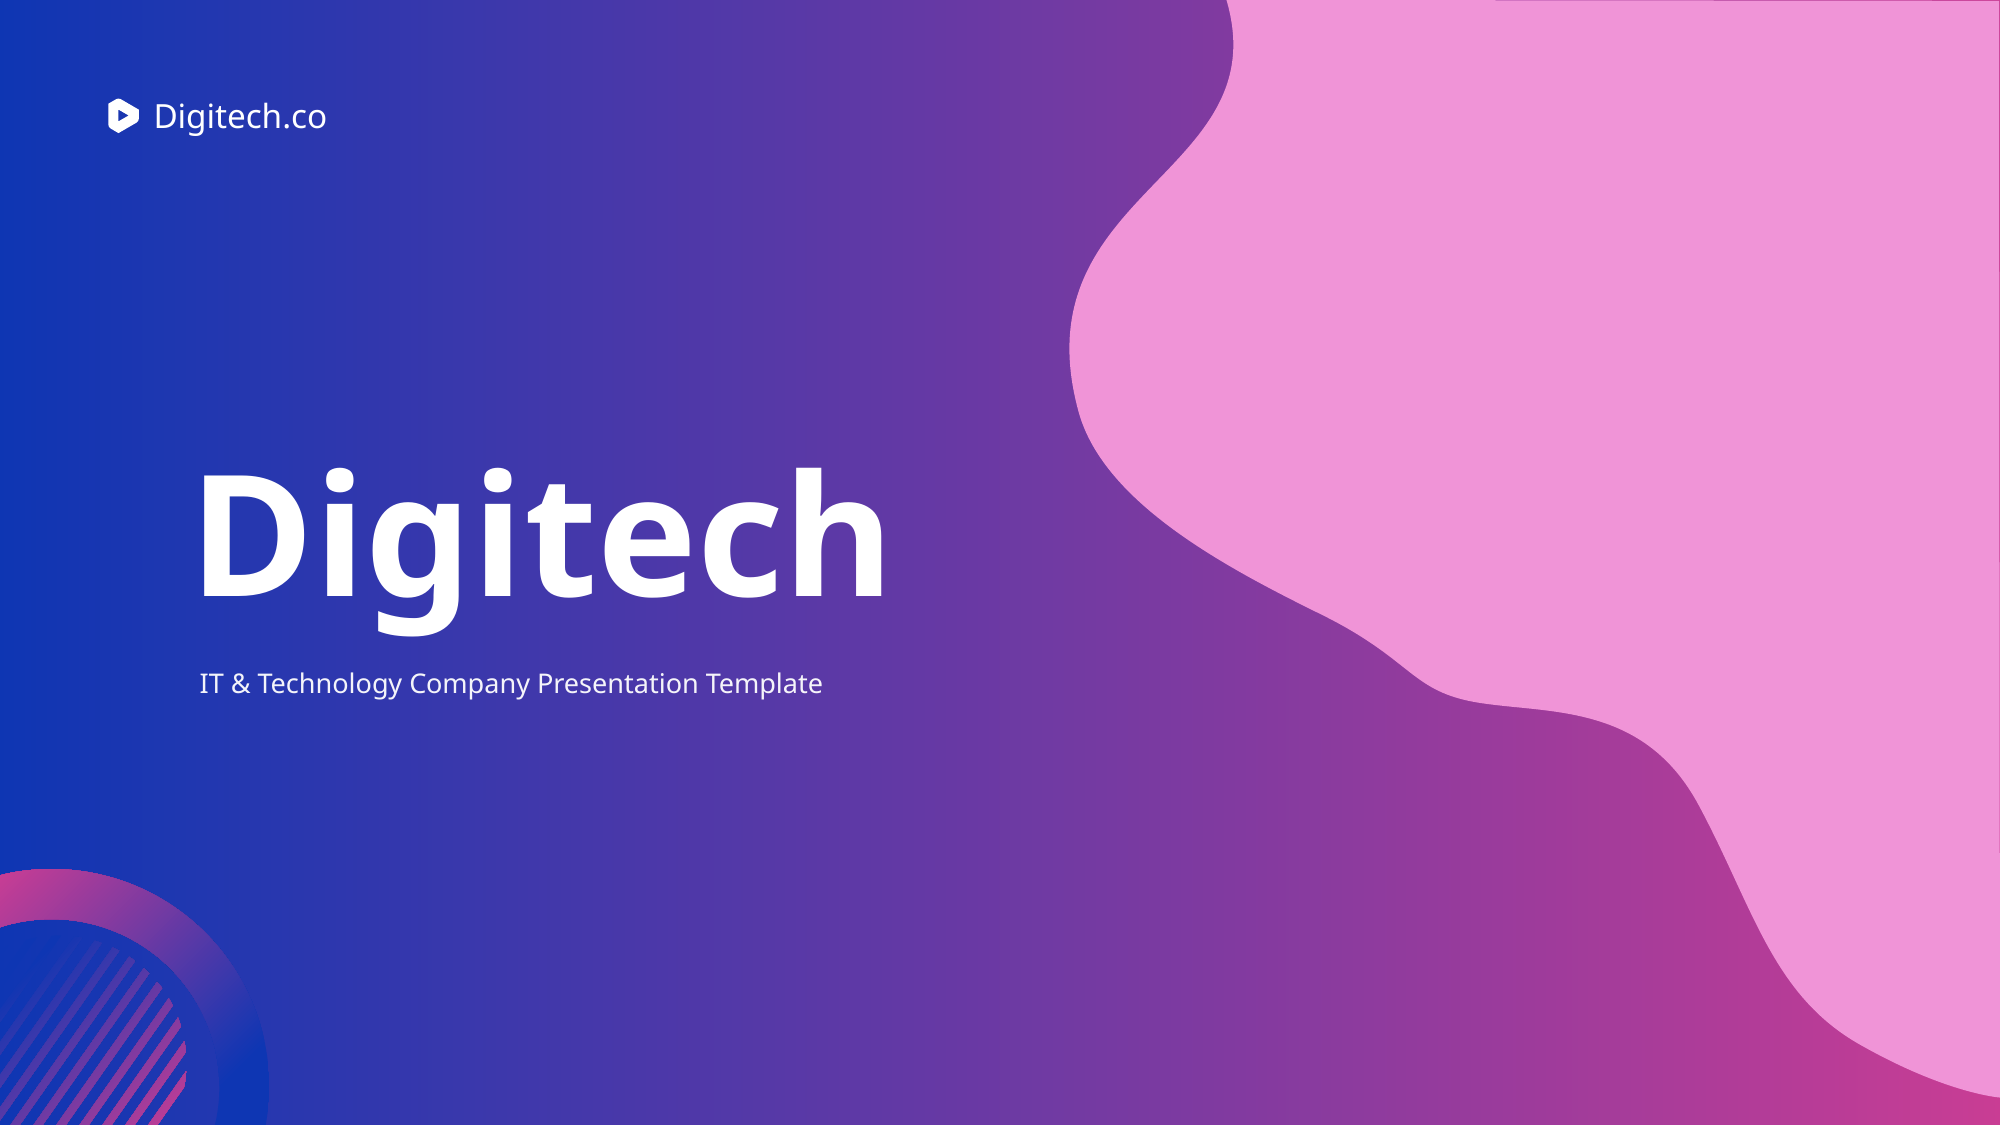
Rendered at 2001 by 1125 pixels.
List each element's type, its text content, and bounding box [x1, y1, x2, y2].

text_box Digitech [174, 420, 998, 638]
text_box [108, 88, 405, 144]
picture [1069, 0, 2000, 1098]
text_box IT & Technology Company Presentation Template [184, 658, 1008, 707]
